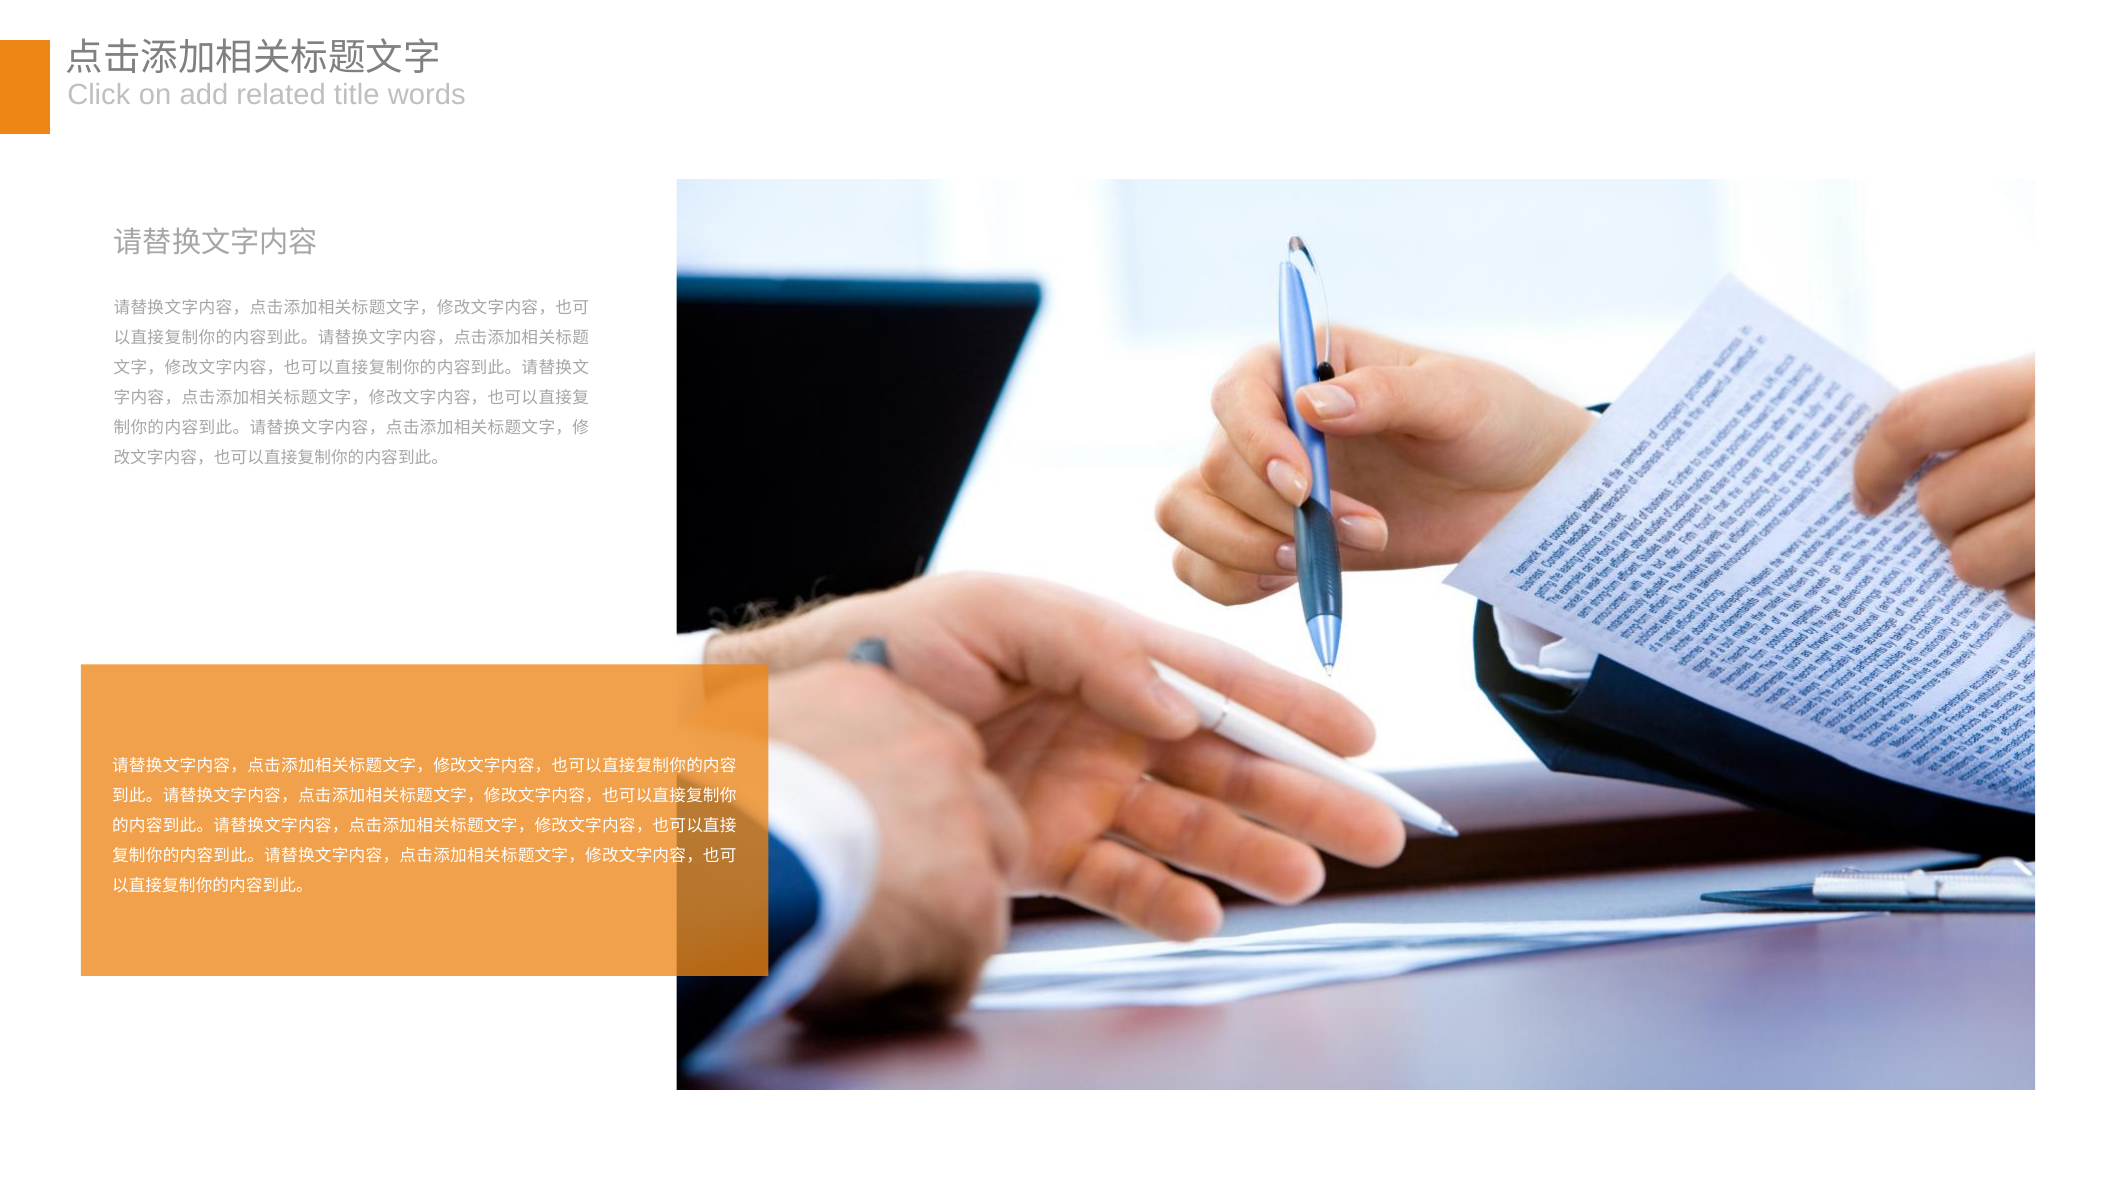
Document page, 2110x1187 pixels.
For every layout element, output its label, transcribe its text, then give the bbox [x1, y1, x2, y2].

text_box 请替换文字内容 [97, 215, 403, 274]
text_box 请替换文字内容，点击添加相关标题文字，修改文字内容，也可以直接复制你的内容到此。请替换文字内容，点击添加相关标题文字，修改文字内容，也可以直接复制你的内容到此。请替换文字内容，点击添加相关标题文字，修改文字内容，也可以直接复制你的内容到此。请替换文字内容，点击添加相关标题文字，修改文字内容，也可以直接复制你的内容到此。 [80, 664, 769, 976]
text_box 请替换文字内容，点击添加相关标题文字，修改文字内容，也可以直接复制你的内容到此。请替换文字内容，点击添加相关标题文字，修改文字内容，也可以直接复制你的内容到此。请替换文字内容，点击添加相关标题文字，修改文字内容，也可以直接复制你的内容到此。请替换文字内容，点击添加相关标题文字，修改文字内容，也可以直接复制你的内容到此。 [97, 279, 606, 523]
text_box [676, 179, 2036, 1090]
text_box Click on add related title words [51, 67, 488, 119]
text_box 点击添加相关标题文字 [49, 25, 524, 97]
